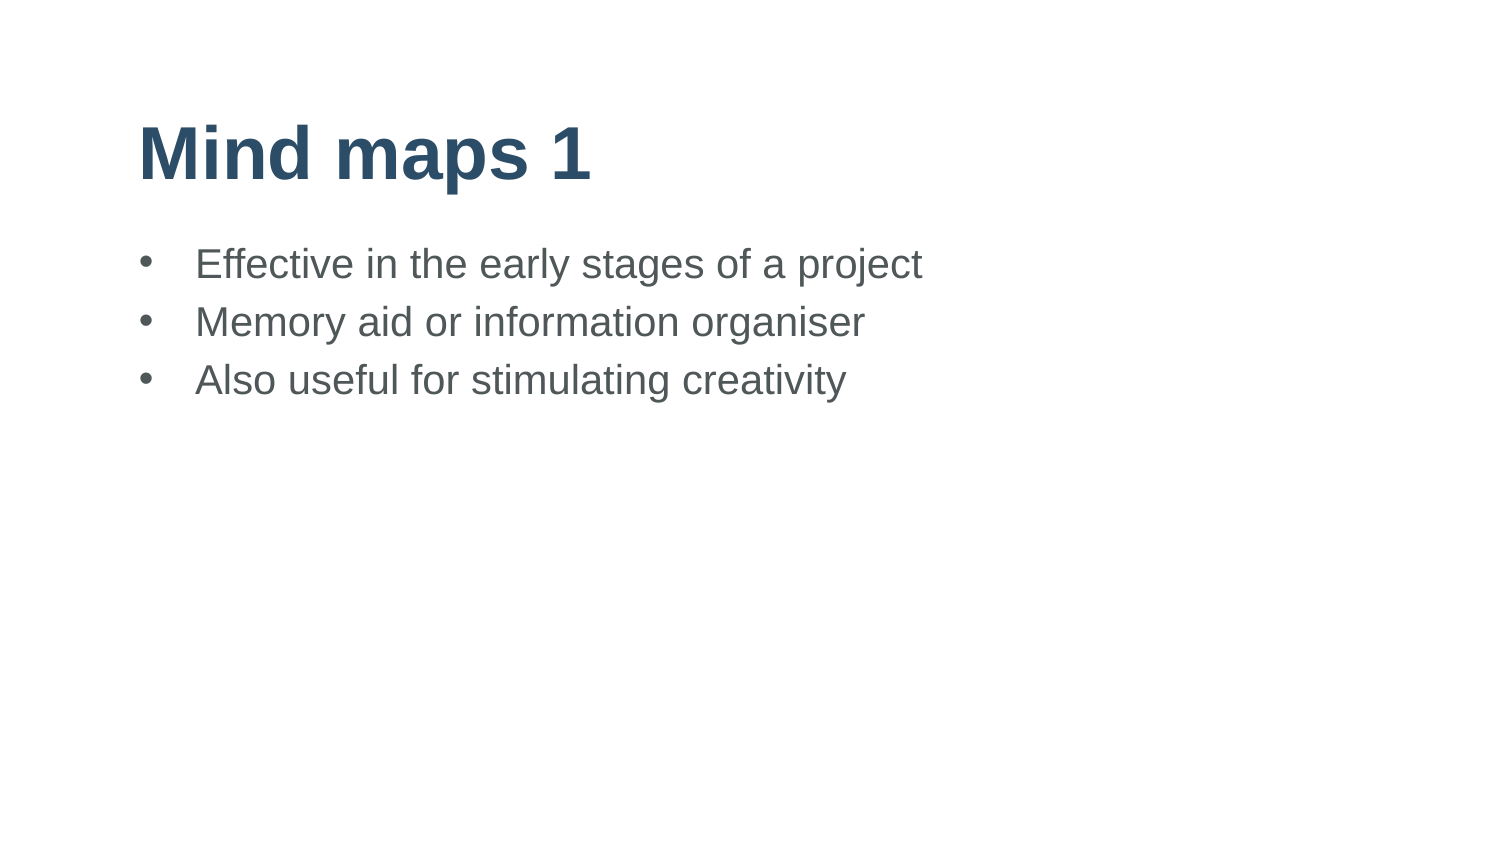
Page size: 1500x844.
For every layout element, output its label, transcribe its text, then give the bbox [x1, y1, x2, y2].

list Effective in the early stages of a project Memory aid or information organiser Also useful for stimulating creativity [123, 228, 1412, 678]
title Mind maps 1 [123, 79, 1412, 220]
